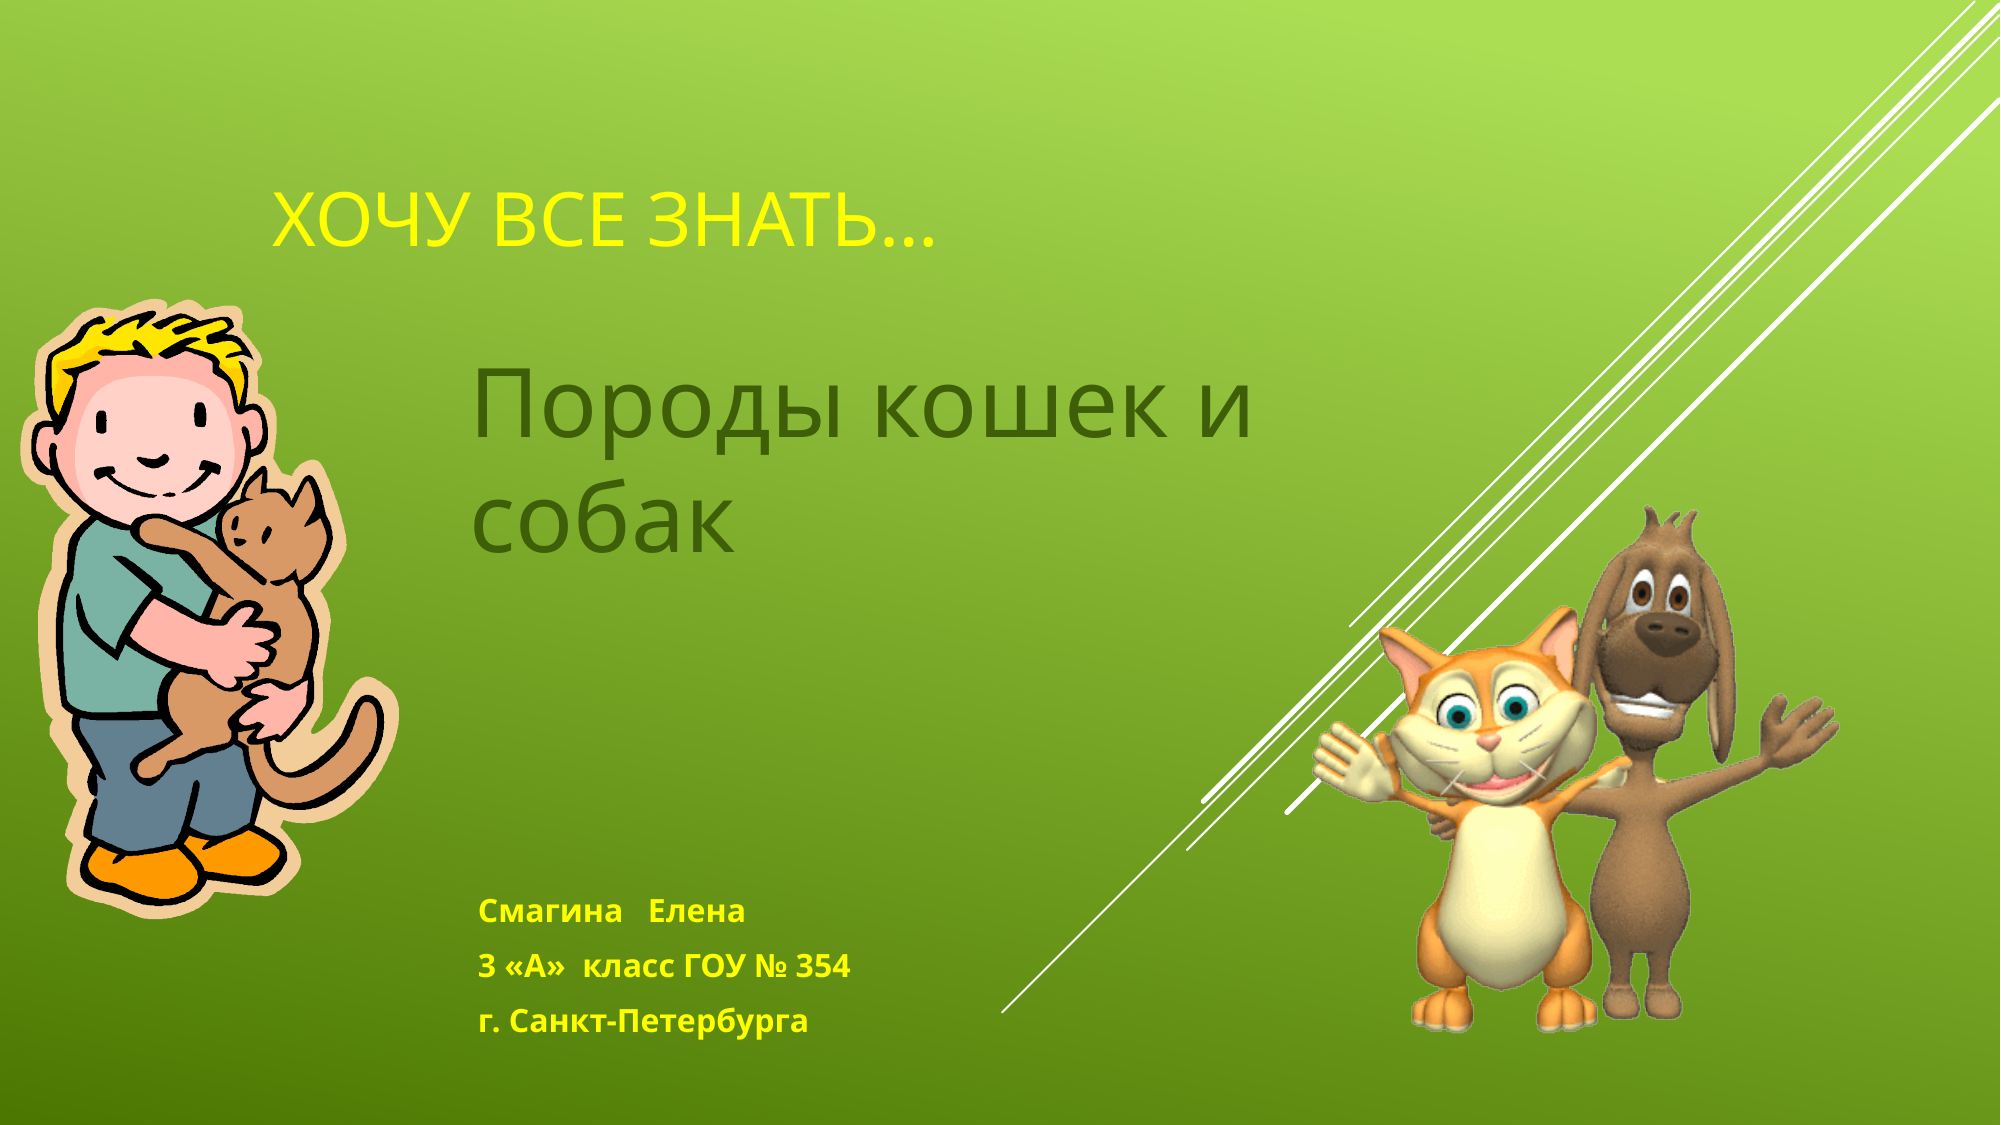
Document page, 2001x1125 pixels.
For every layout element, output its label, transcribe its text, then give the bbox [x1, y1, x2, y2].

title Хочу все знать… [257, 54, 1579, 269]
picture [1283, 497, 1873, 1053]
picture [18, 291, 410, 930]
subtitle Породы кошек и собак Смагина Елена 3 «А» класс ГОУ № 354 г. Санкт-Петербурга [454, 333, 1505, 1053]
